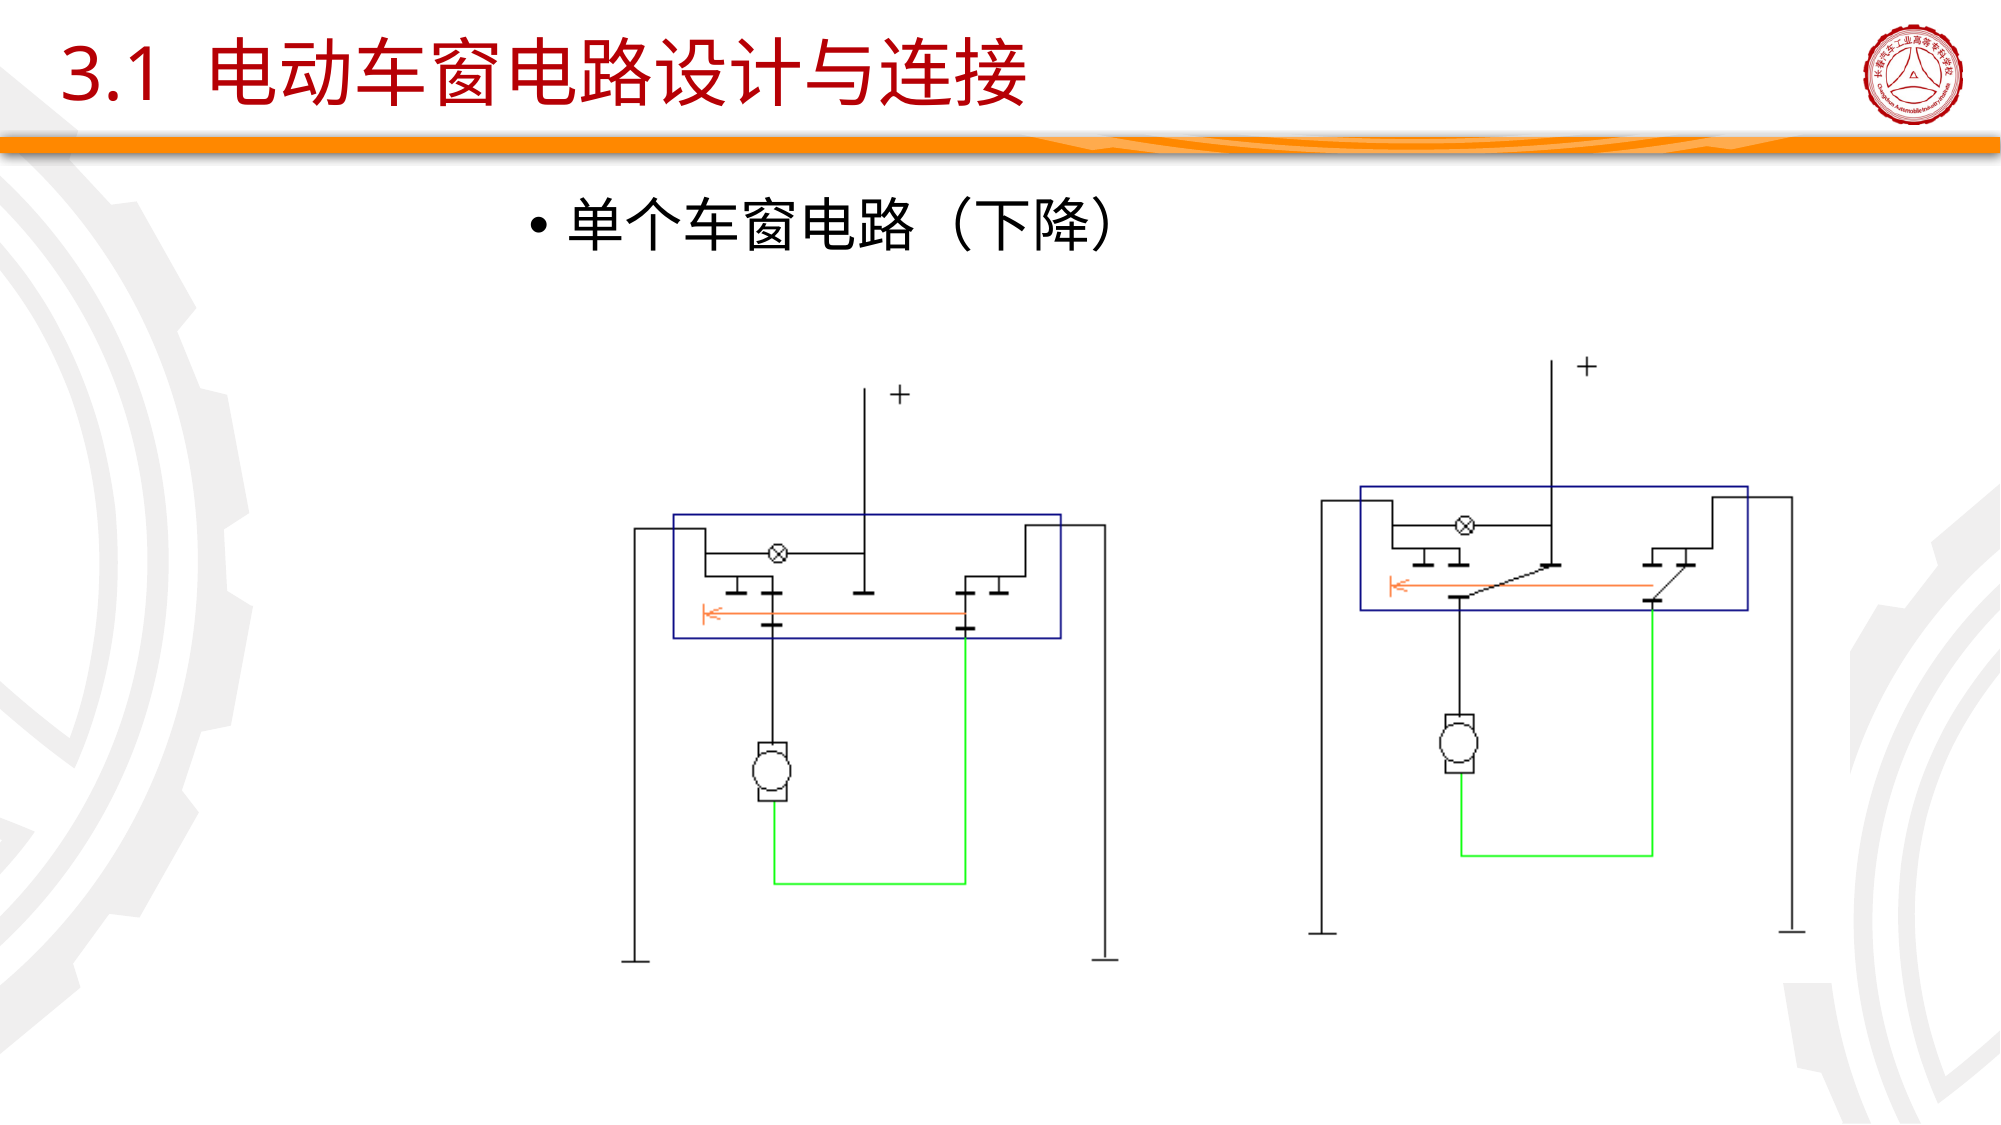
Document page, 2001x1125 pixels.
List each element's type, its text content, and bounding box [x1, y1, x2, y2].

picture [1863, 24, 1963, 125]
title 3.1 电动车窗电路设计与连接 [45, 28, 1554, 128]
picture [1256, 332, 1850, 983]
picture [568, 332, 1177, 983]
text_box 单个车窗电路（下降） [513, 188, 1539, 289]
